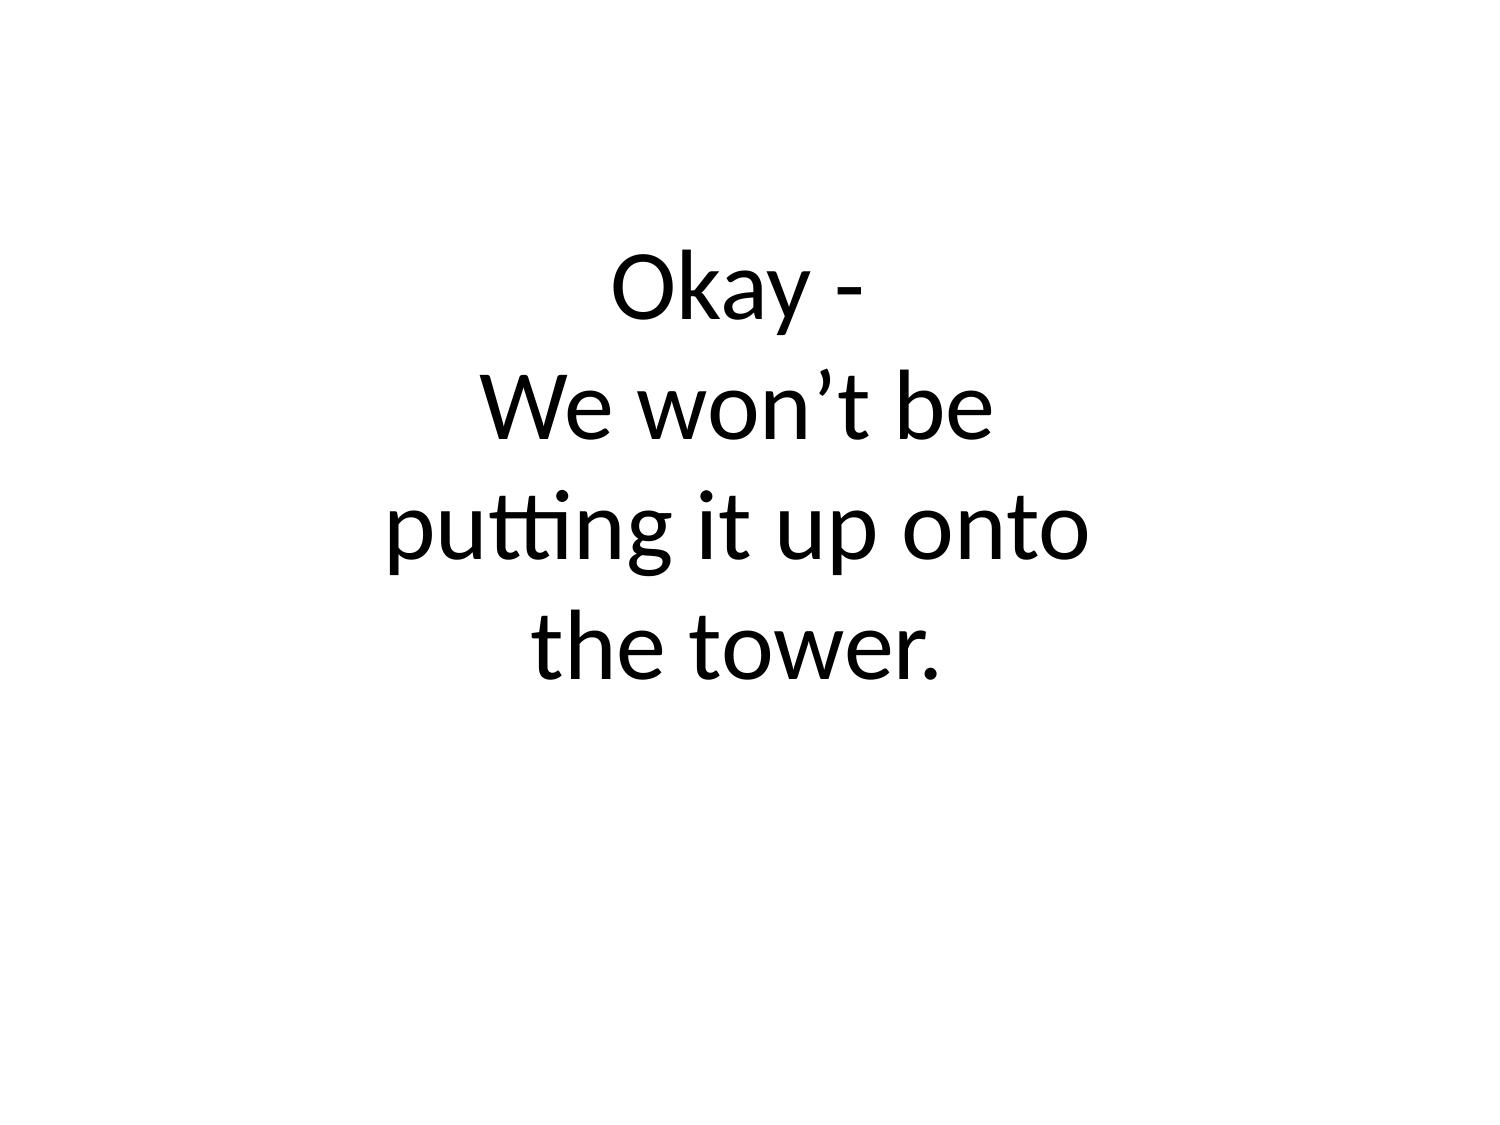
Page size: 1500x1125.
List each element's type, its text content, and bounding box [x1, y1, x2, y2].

text_box Okay - We won’t be putting it up onto the tower. [350, 212, 1125, 775]
